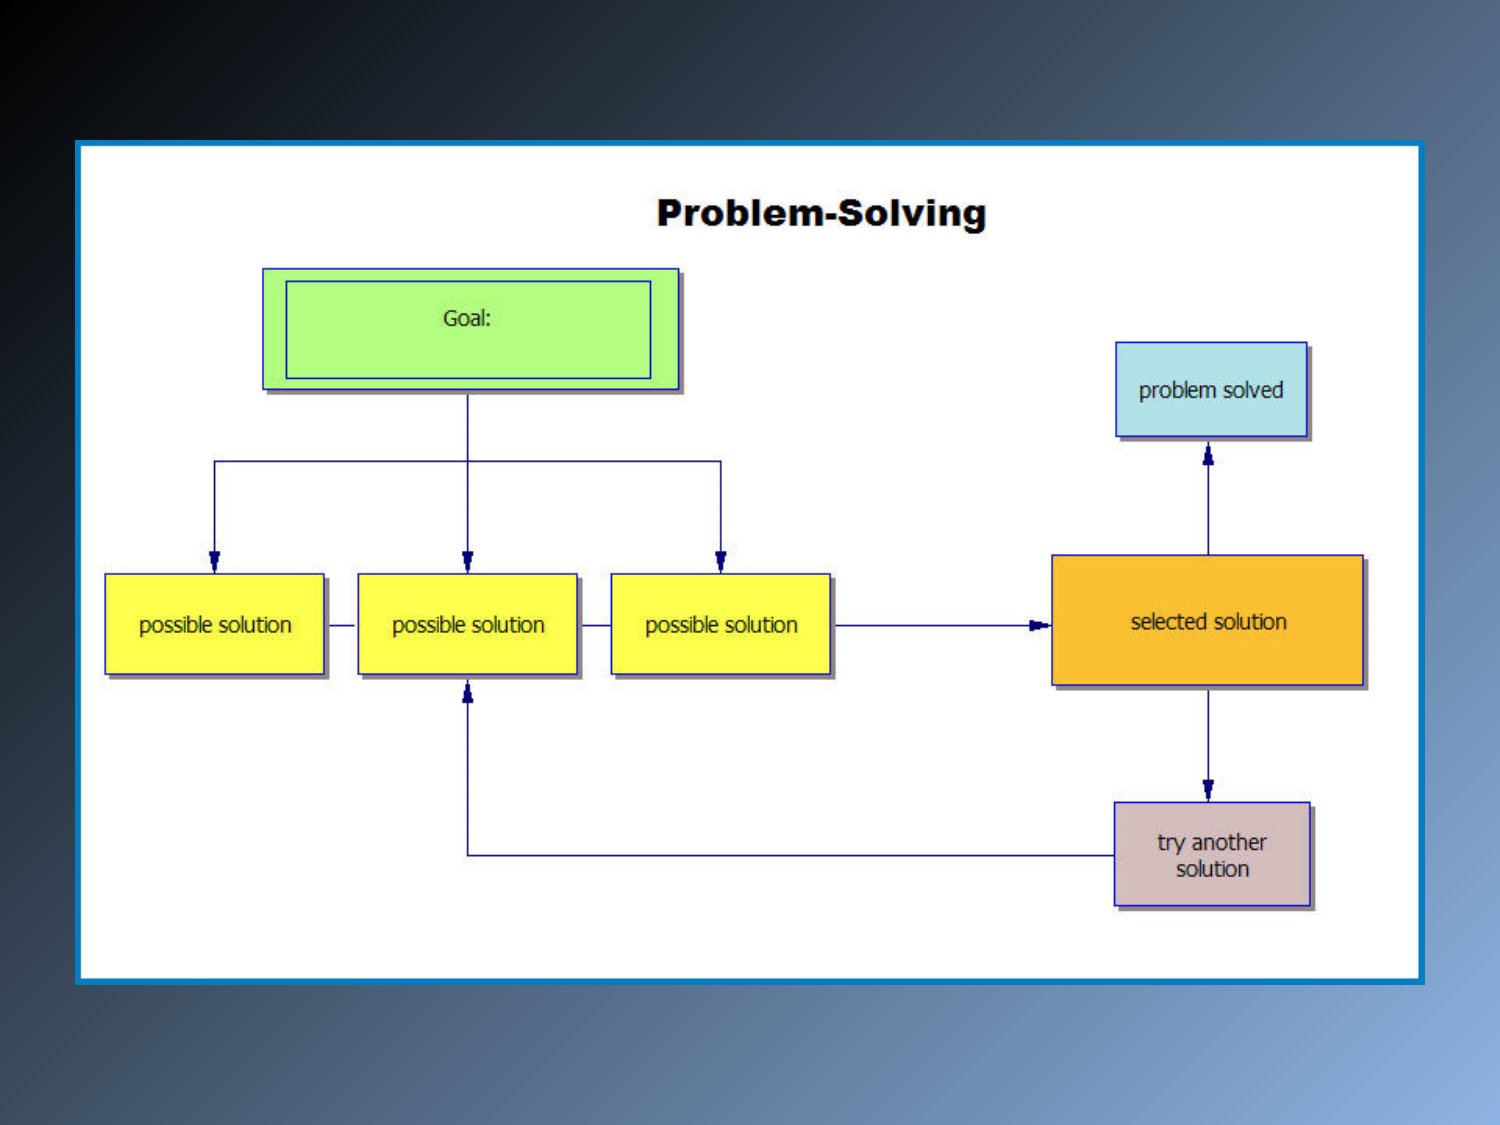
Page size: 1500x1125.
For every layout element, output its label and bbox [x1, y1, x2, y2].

picture [74, 145, 1426, 985]
